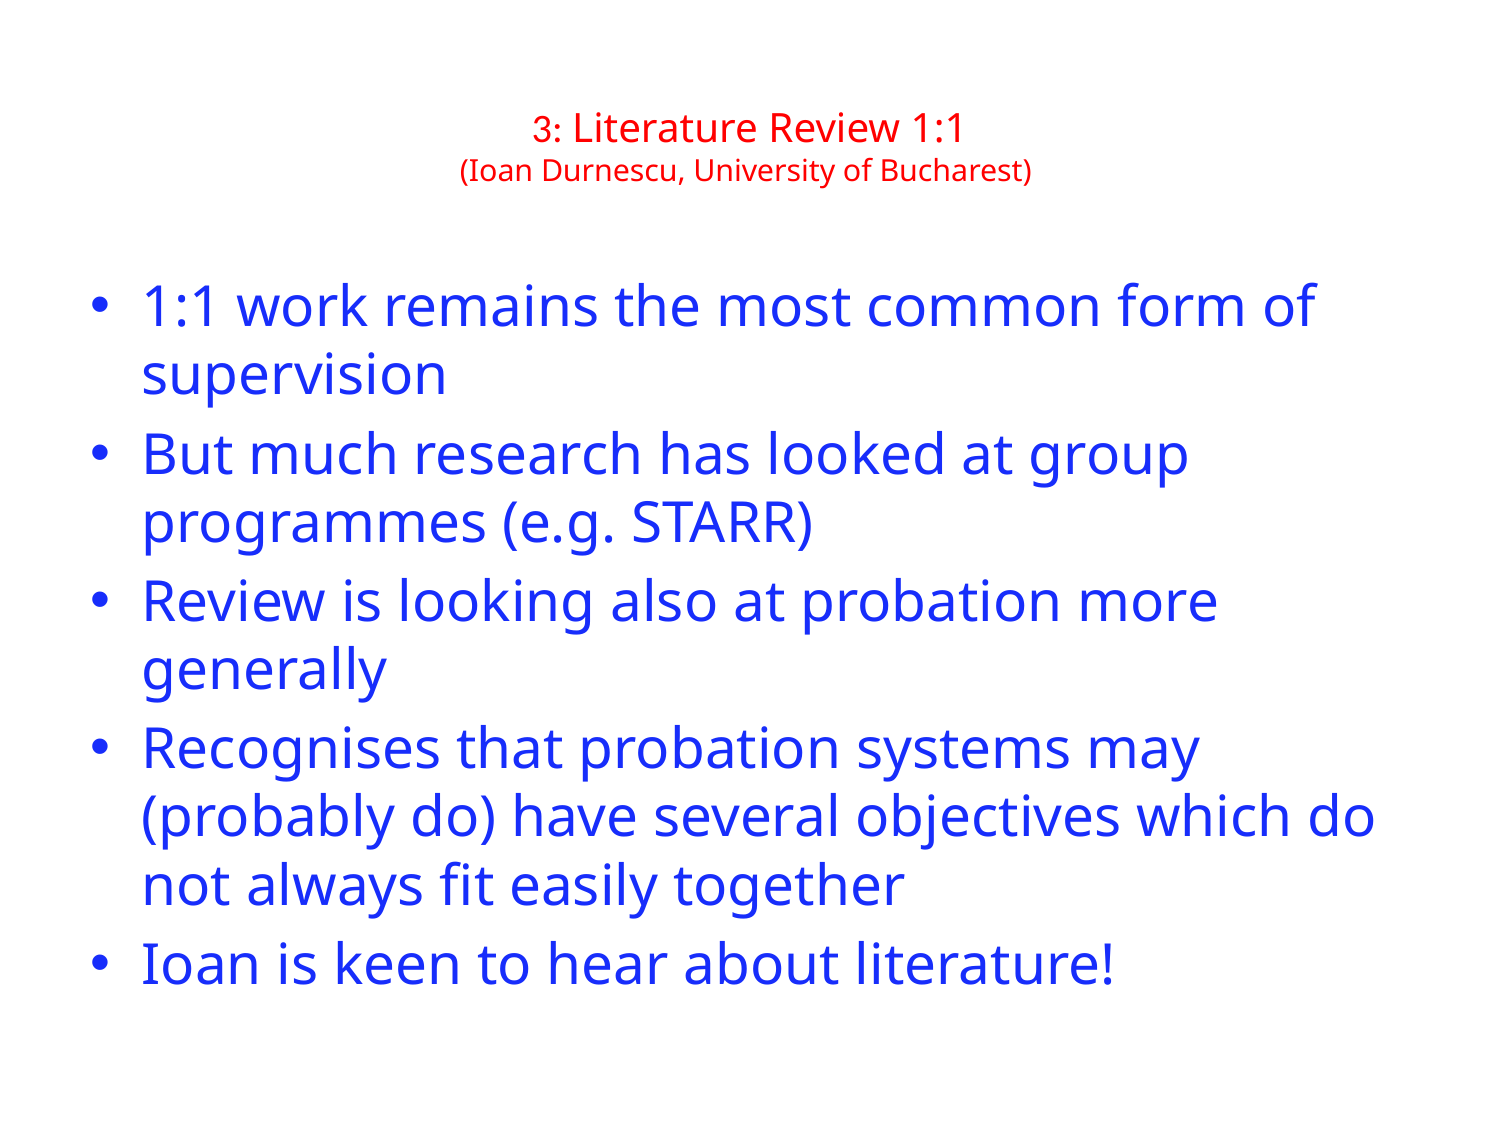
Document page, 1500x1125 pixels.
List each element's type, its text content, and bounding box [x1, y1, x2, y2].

list 1:1 work remains the most common form of supervision But much research has looked at group programmes (e.g. STARR) Review is looking also at probation more generally Recognises that probation systems may (probably do) have several objectives which do not always fit easily together Ioan is keen to hear about literature! [75, 262, 1425, 1005]
title 3: Literature Review 1:1 (Ioan Durnescu, University of Bucharest) [75, 45, 1425, 233]
